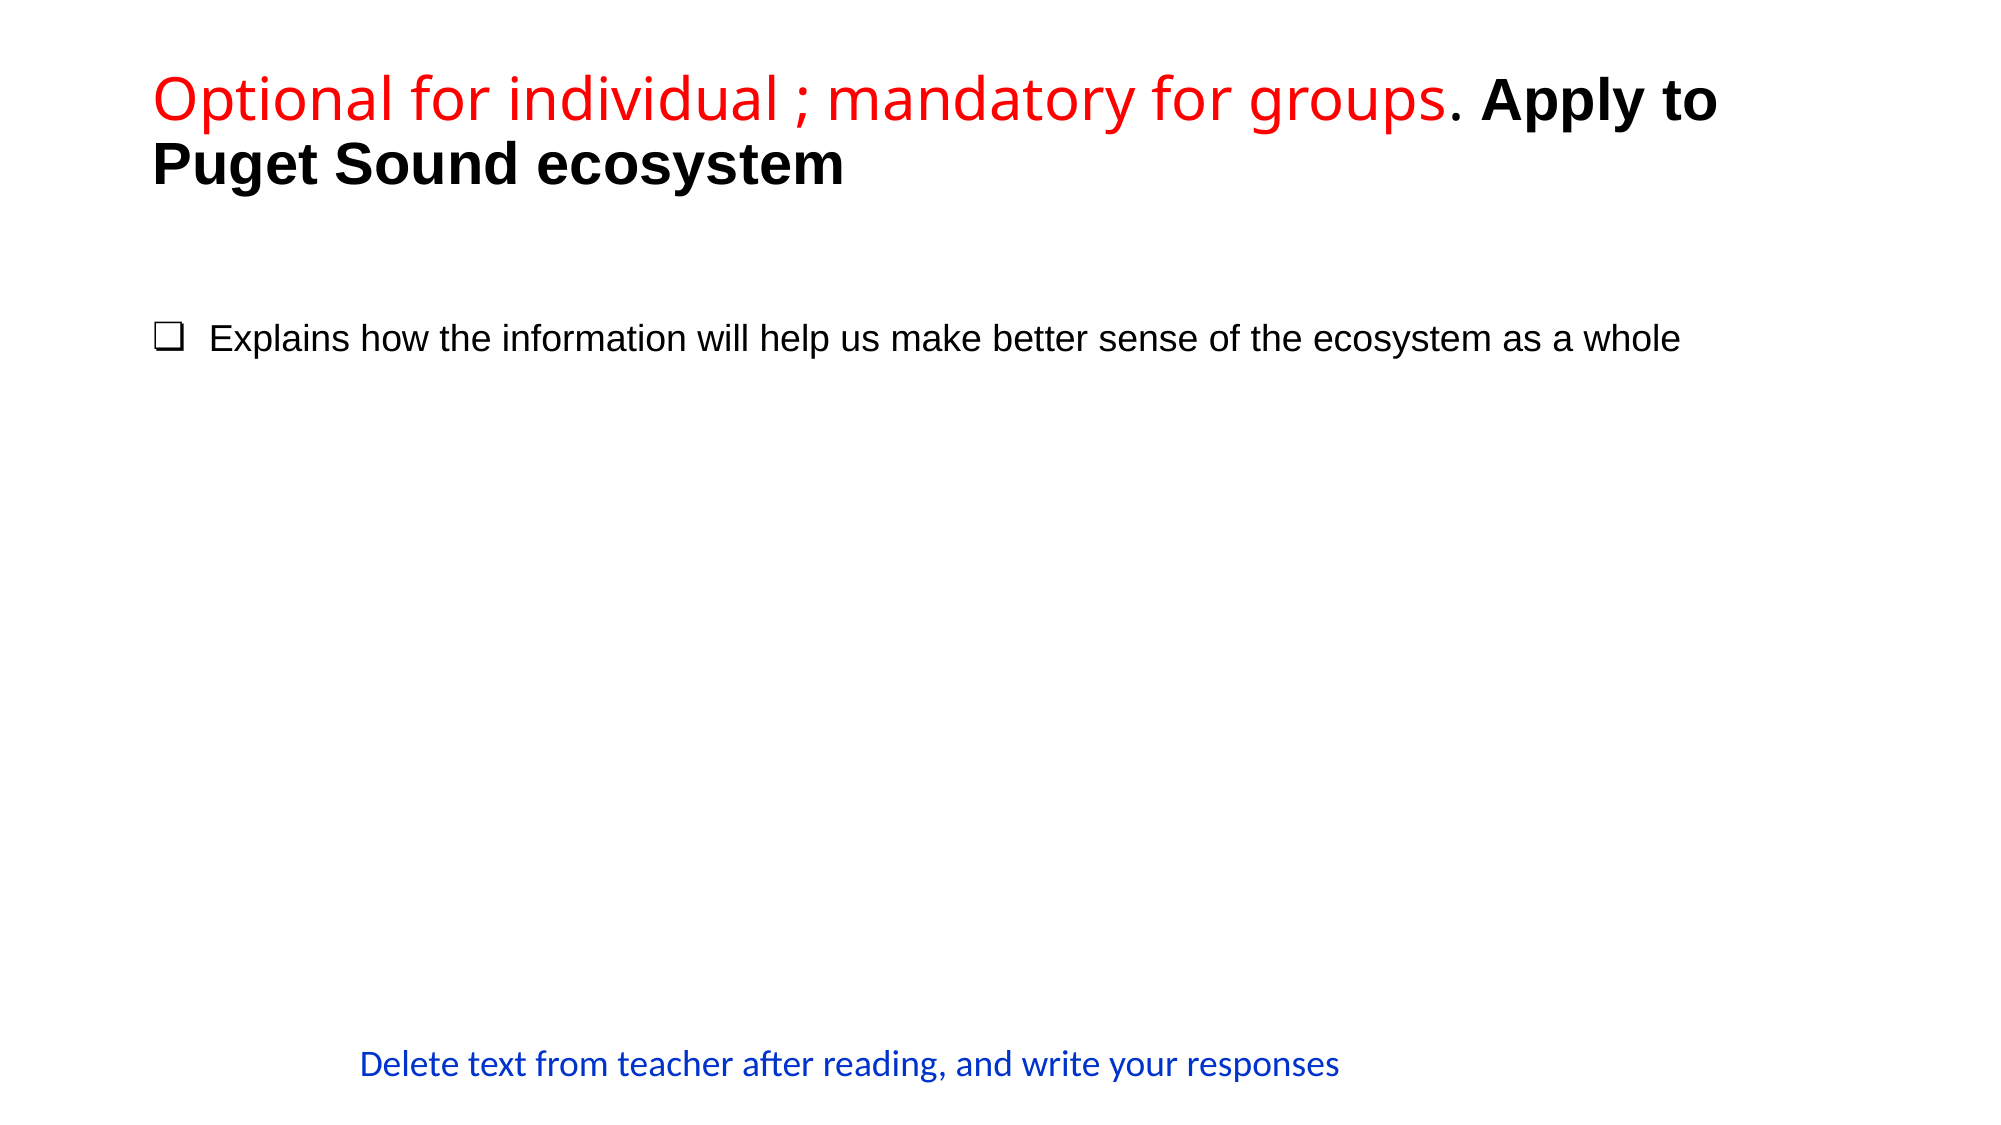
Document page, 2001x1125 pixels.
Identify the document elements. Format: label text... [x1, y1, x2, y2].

title Optional for individual ; mandatory for groups. Apply to Puget Sound ecosystem [137, 59, 1863, 278]
list Explains how the information will help us make better sense of the ecosystem as a whole [137, 299, 1863, 1014]
text_box Delete text from teacher after reading, and write your responses [345, 1031, 1357, 1092]
